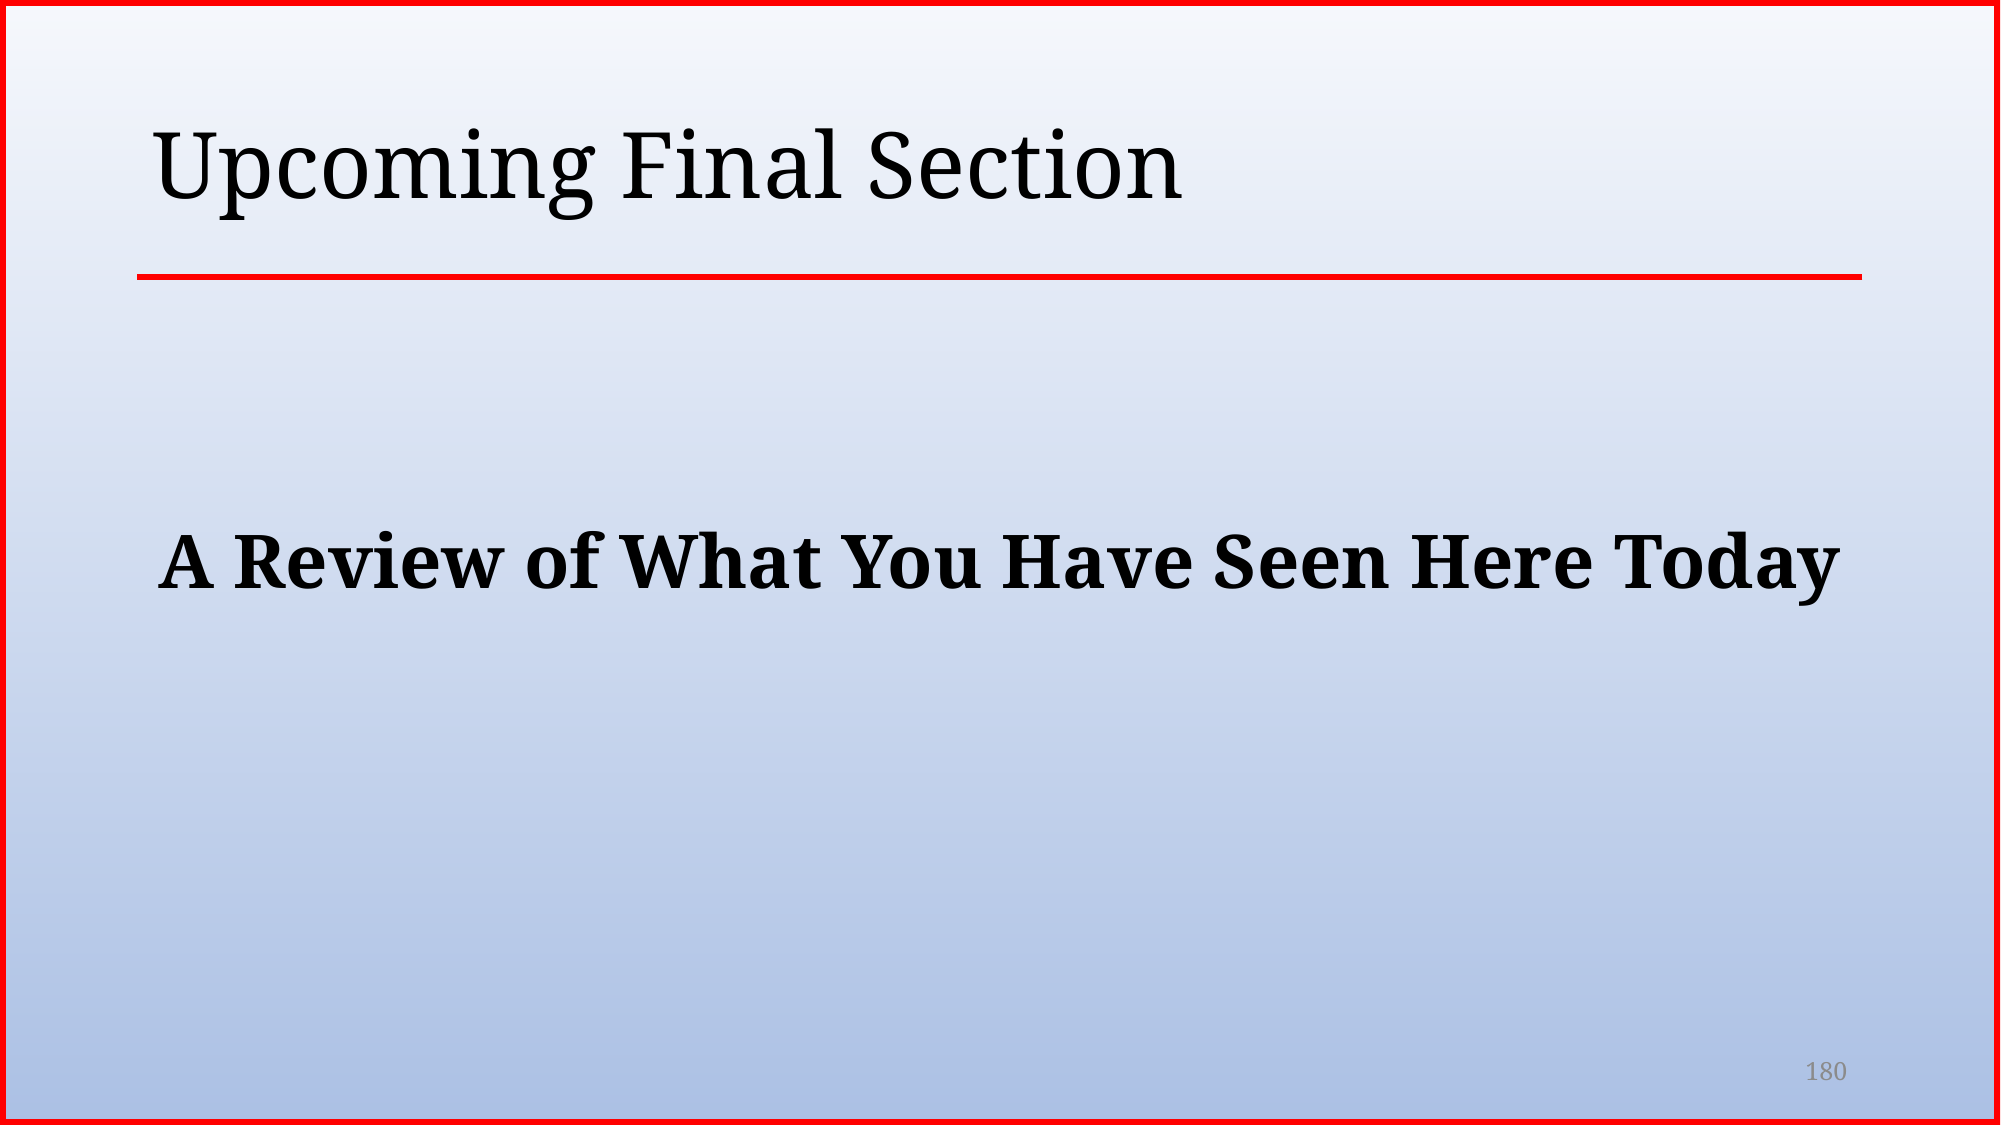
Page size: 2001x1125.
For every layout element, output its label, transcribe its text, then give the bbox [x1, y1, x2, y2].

list A Review of What You Have Seen Here Today [137, 516, 1863, 634]
title Upcoming Final Section [137, 59, 1863, 278]
slide_number 180 [1412, 1042, 1863, 1103]
